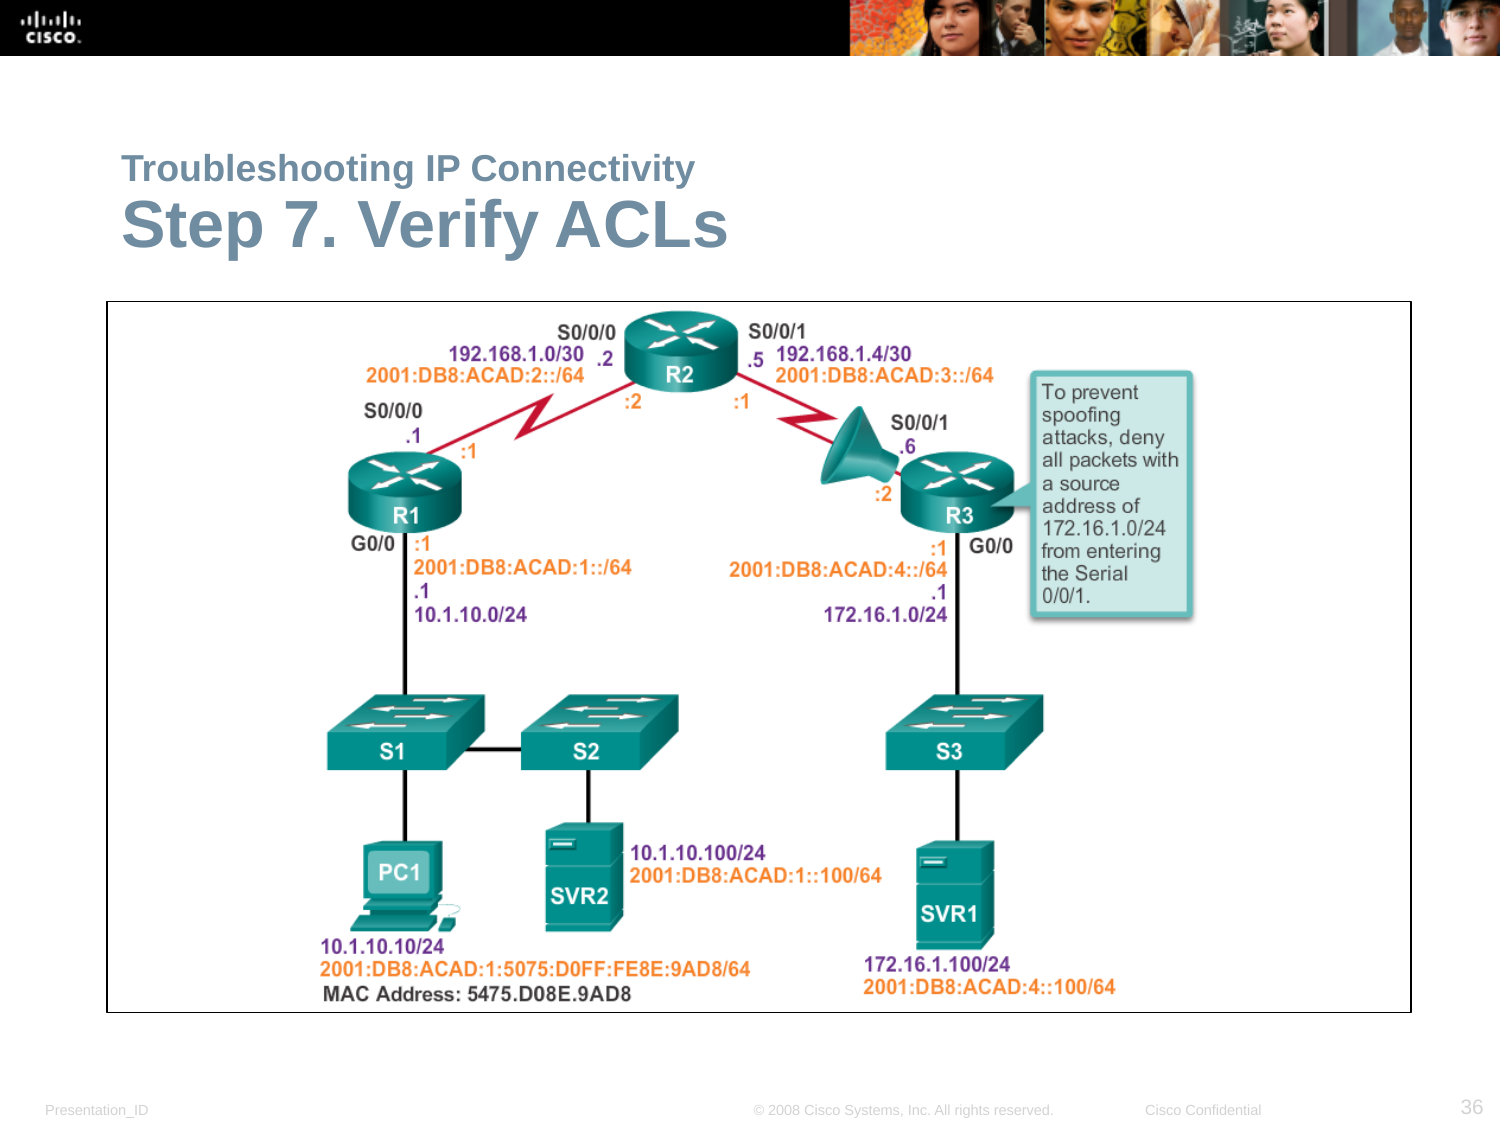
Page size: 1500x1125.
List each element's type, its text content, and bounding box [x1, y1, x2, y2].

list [107, 301, 1411, 1013]
title Troubleshooting IP Connectivity Step 7. Verify ACLs [107, 130, 1444, 269]
picture [0, 0, 1500, 56]
